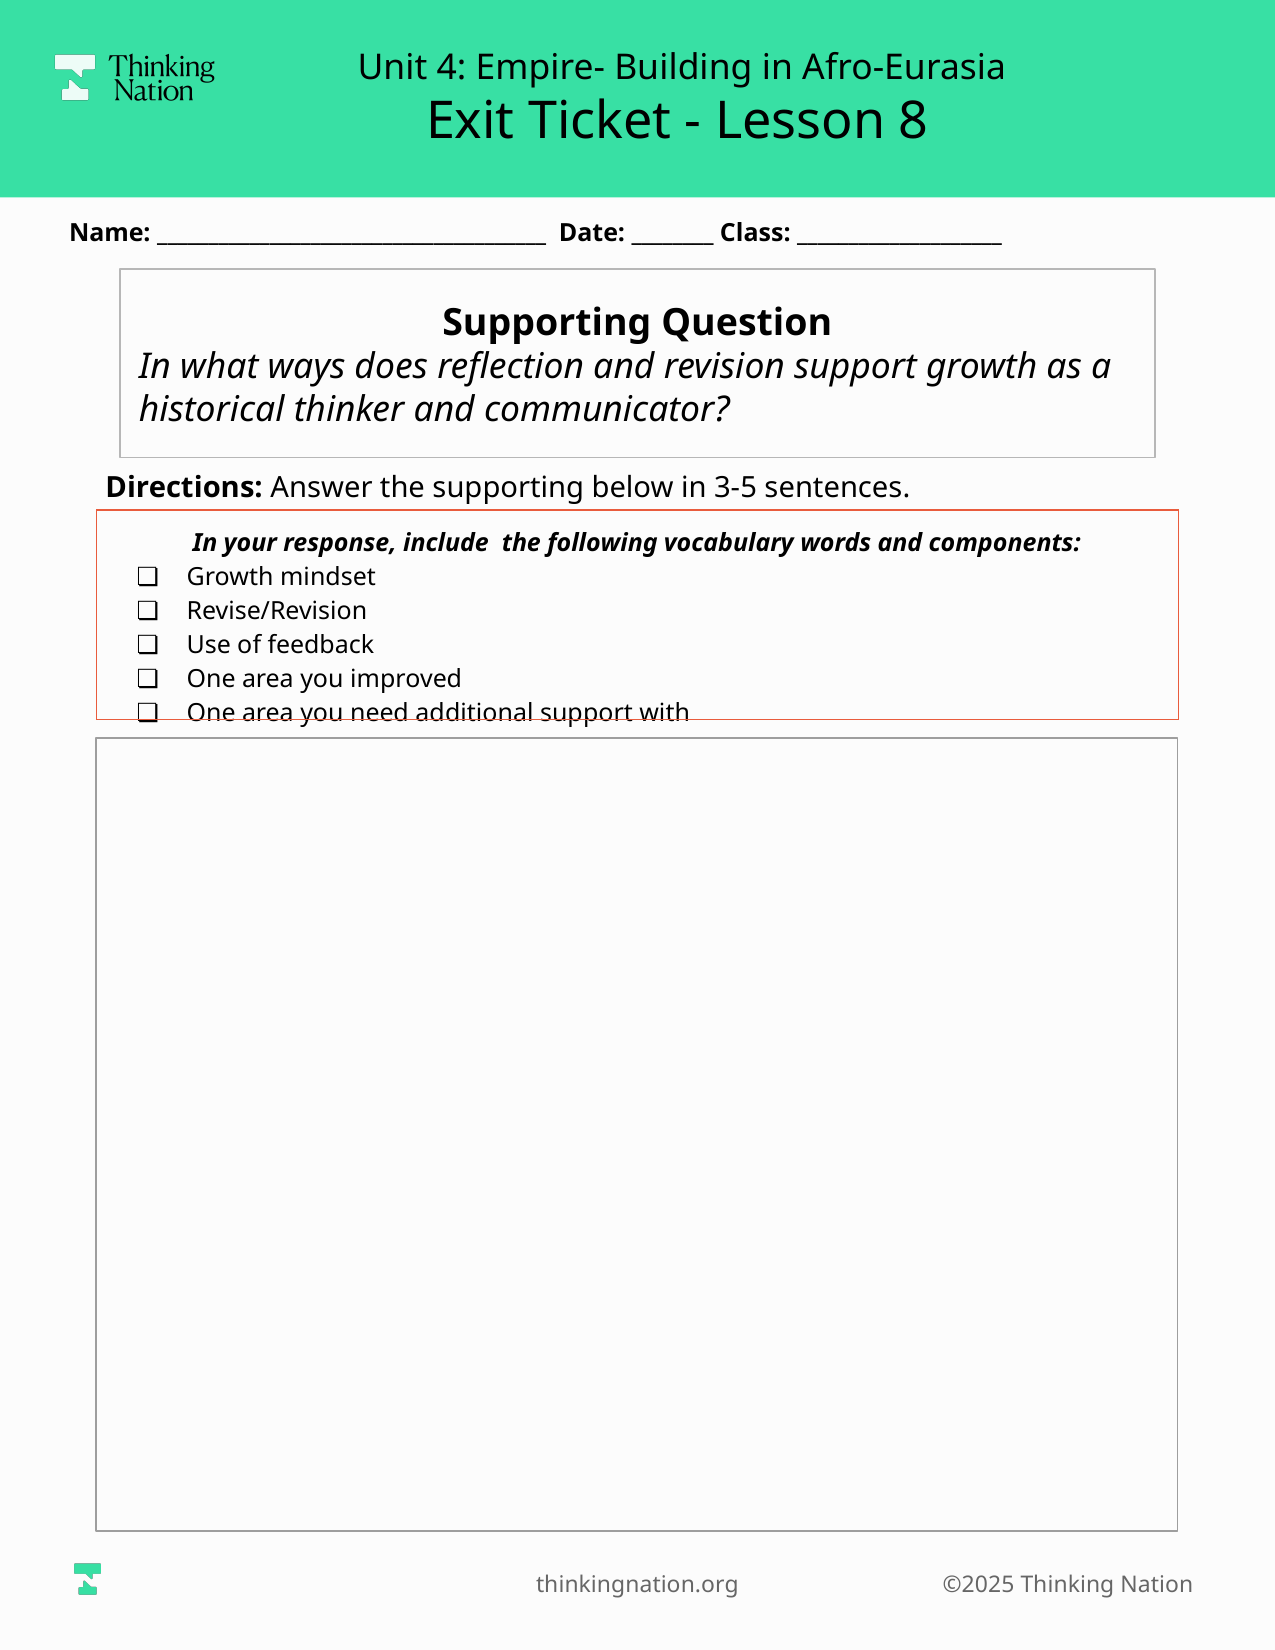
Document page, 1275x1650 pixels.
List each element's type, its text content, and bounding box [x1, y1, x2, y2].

text_box ©2025 Thinking Nation [907, 1553, 1210, 1605]
table_header In your response, include the following vocabulary words and components: Growth mindset Revise/Revision Use of feedback One area you improved One area you need additional support with [97, 511, 1178, 719]
picture [65, 1557, 109, 1601]
picture [37, 39, 220, 116]
text_box thinkingnation.org [486, 1553, 789, 1605]
text_box Supporting Question In what ways does reflection and revision support growth as a historical thinker and communicator? [119, 268, 1156, 458]
text_box [95, 737, 1178, 1532]
text_box Unit 4: Empire- Building in Afro-Eurasia Exit Ticket - Lesson 8 [0, 0, 1275, 198]
text_box Directions: Answer the supporting below in 3-5 sentences. [90, 453, 1215, 519]
text_box Name: ______________________________________ Date: ________ Class: ____________________ [54, 201, 1221, 262]
